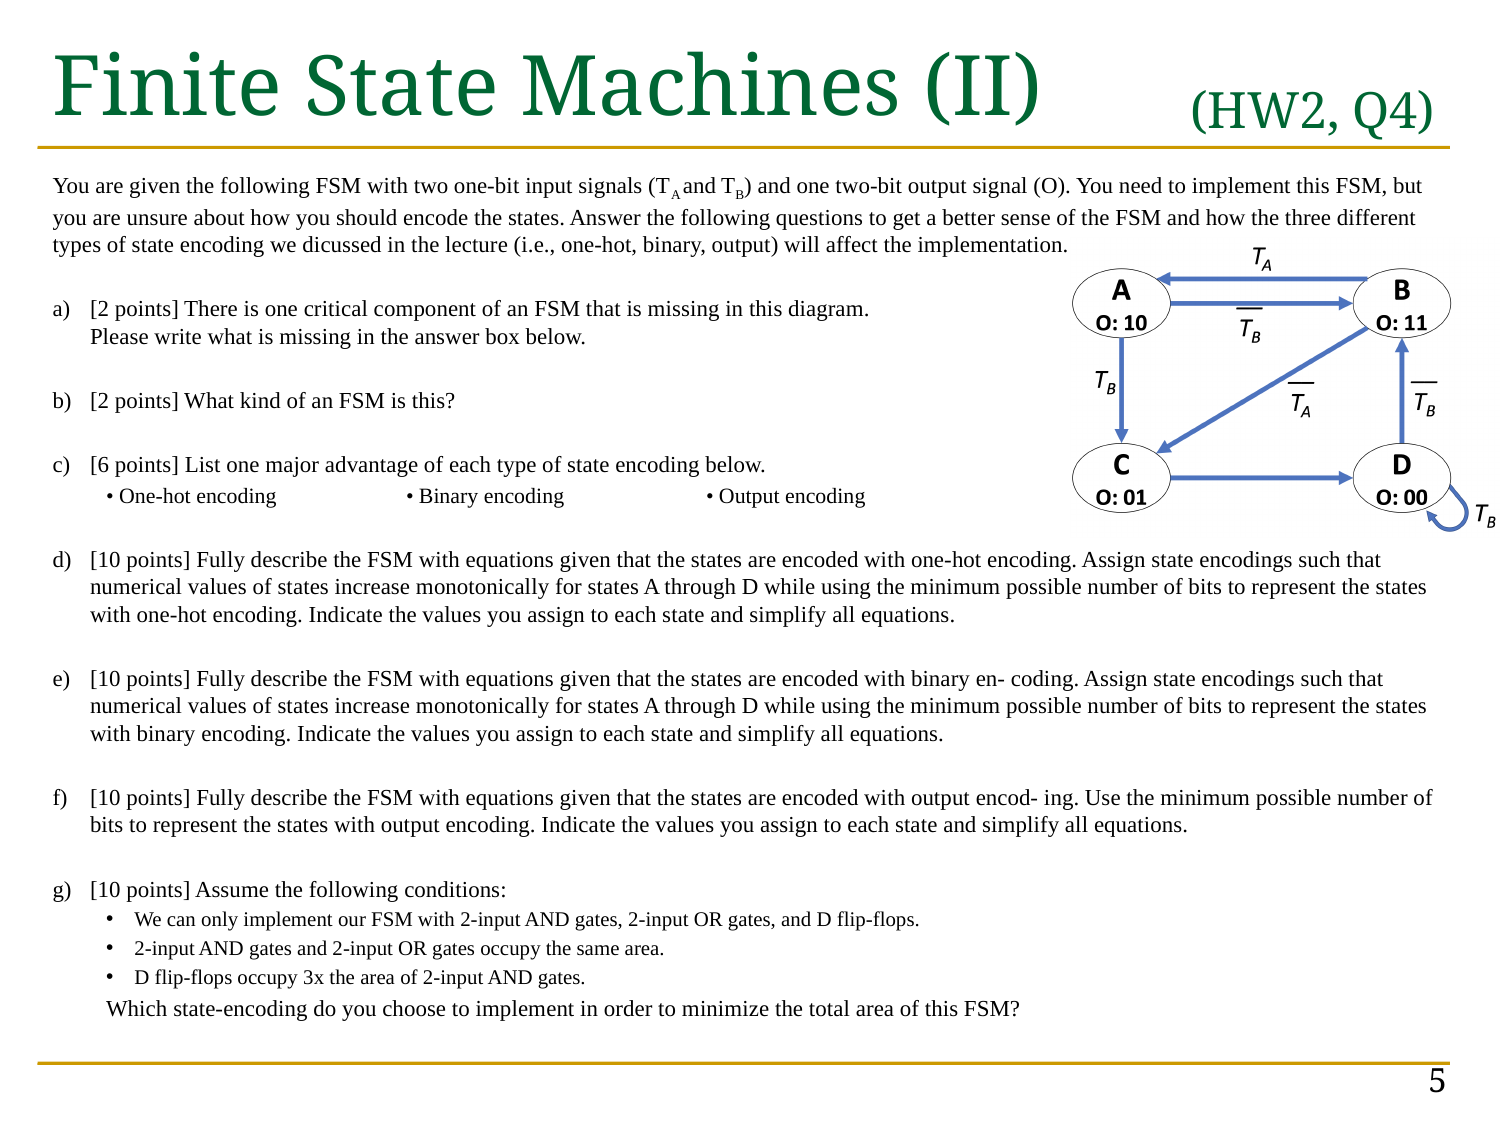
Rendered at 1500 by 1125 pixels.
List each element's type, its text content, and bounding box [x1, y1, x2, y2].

list You are given the following FSM with two one-bit input signals (TA and TB) and one two-bit output signal (O). You need to implement this FSM, but you are unsure about how you should encode the states. Answer the following questions to get a better sense of the FSM and how the three different types of state encoding we dicussed in the lecture (i.e., one-hot, binary, output) will affect the implementation. [2 points] There is one critical component of an FSM that is missing in this diagram. Please write what is missing in the answer box below. [2 points] What kind of an FSM is this? [6 points] List one major advantage of each type of state encoding below. • One-hot encoding • Binary encoding • Output encoding [10 points] Fully describe the FSM with equations given that the states are encoded with one-hot encoding. Assign state encodings such that numerical values of states increase monotonically for states A through D while using the minimum possible number of bits to represent the states with one-hot encoding. Indicate the values you assign to each state and simplify all equations. [10 points] Fully describe the FSM with equations given that the states are encoded with binary en- coding. Assign state encodings such that numerical values of states increase monotonically for states A through D while using the minimum possible number of bits to represent the states with binary encoding. Indicate the values you assign to each state and simplify all equations. [10 points] Fully describe the FSM with equations given that the states are encoded with output encod- ing. Use the minimum possible number of bits to represent the states with output encoding. Indicate the values you assign to each state and simplify all equations. [10 points] Assume the following conditions: We can only implement our FSM with 2-input AND gates, 2-input OR gates, and D flip-flops. 2-input AND gates and 2-input OR gates occupy the same area. D flip-flops occupy 3x the area of 2-input AND gates. Which state-encoding do you choose to implement in order to minimize the total area of this FSM? [37, 163, 1462, 1054]
title Finite State Machines (II) [37, 24, 1450, 163]
picture [1069, 236, 1500, 538]
slide_number 5 [1111, 1036, 1462, 1112]
text_box (HW2, Q4) [1149, 71, 1450, 147]
